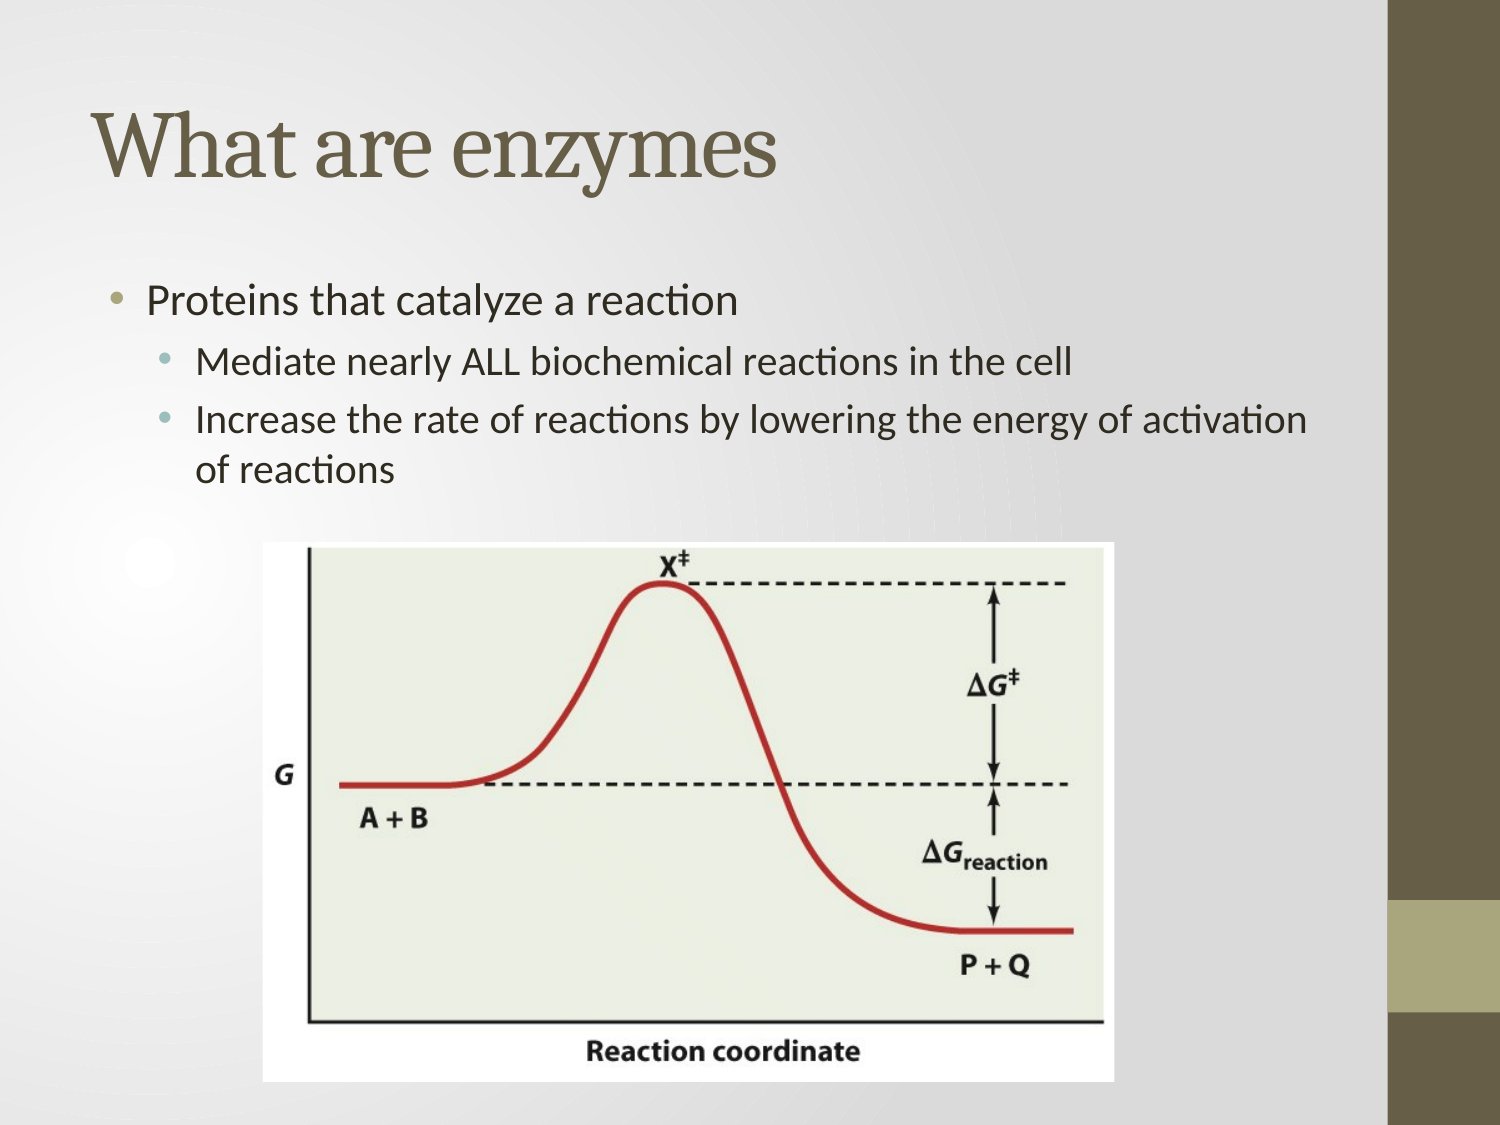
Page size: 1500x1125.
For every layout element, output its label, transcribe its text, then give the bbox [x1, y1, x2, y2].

list Proteins that catalyze a reaction Mediate nearly ALL biochemical reactions in the cell Increase the rate of reactions by lowering the energy of activation of reactions [75, 262, 1325, 1050]
title What are enzymes [75, 45, 1325, 233]
picture [261, 542, 1115, 1083]
